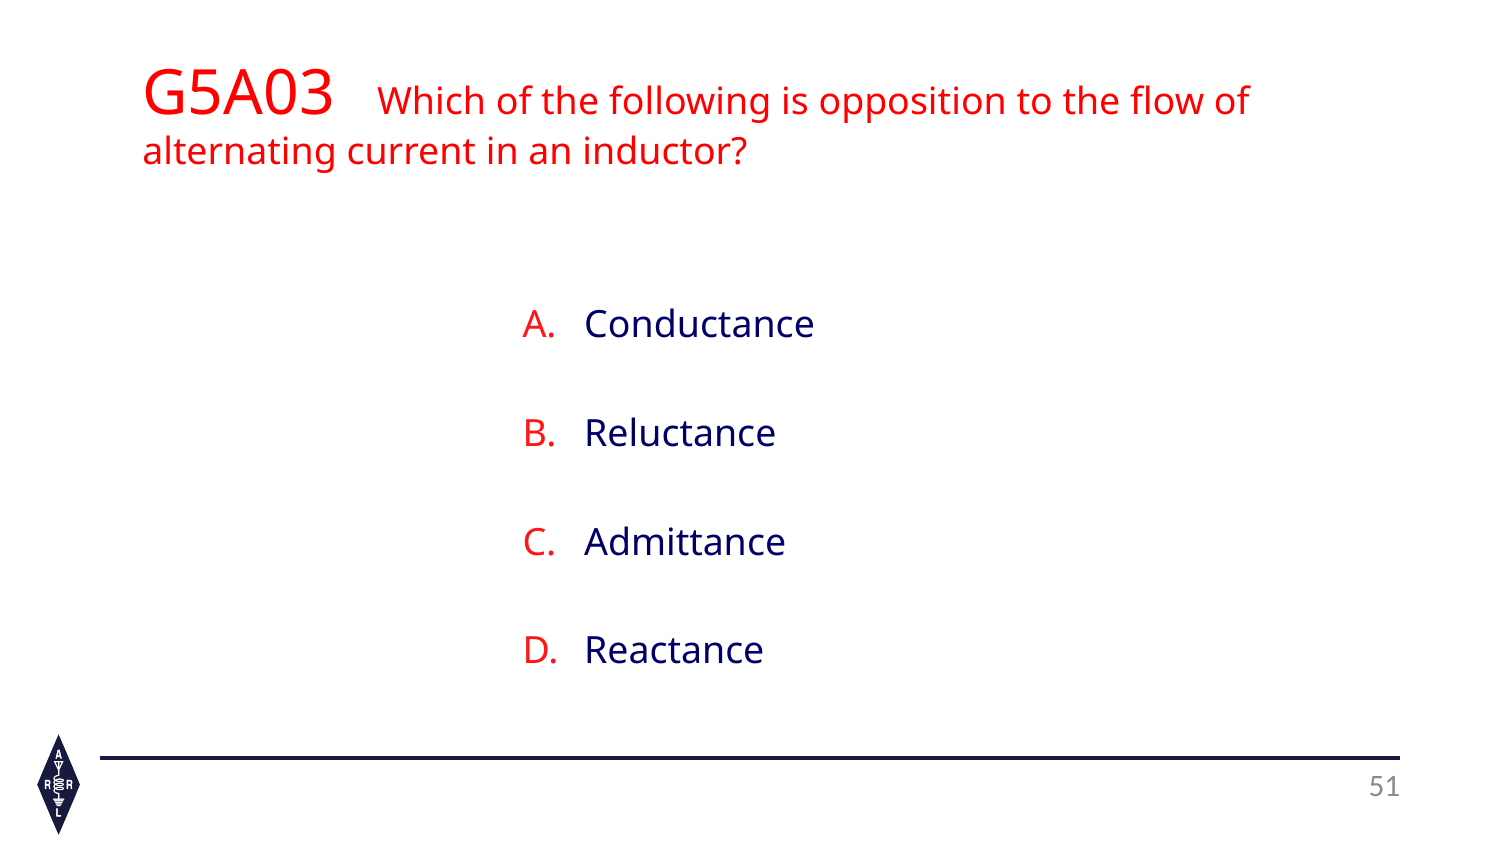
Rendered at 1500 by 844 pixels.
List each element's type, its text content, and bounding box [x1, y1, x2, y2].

slide_number 51 [1302, 761, 1400, 807]
picture [37, 734, 80, 835]
